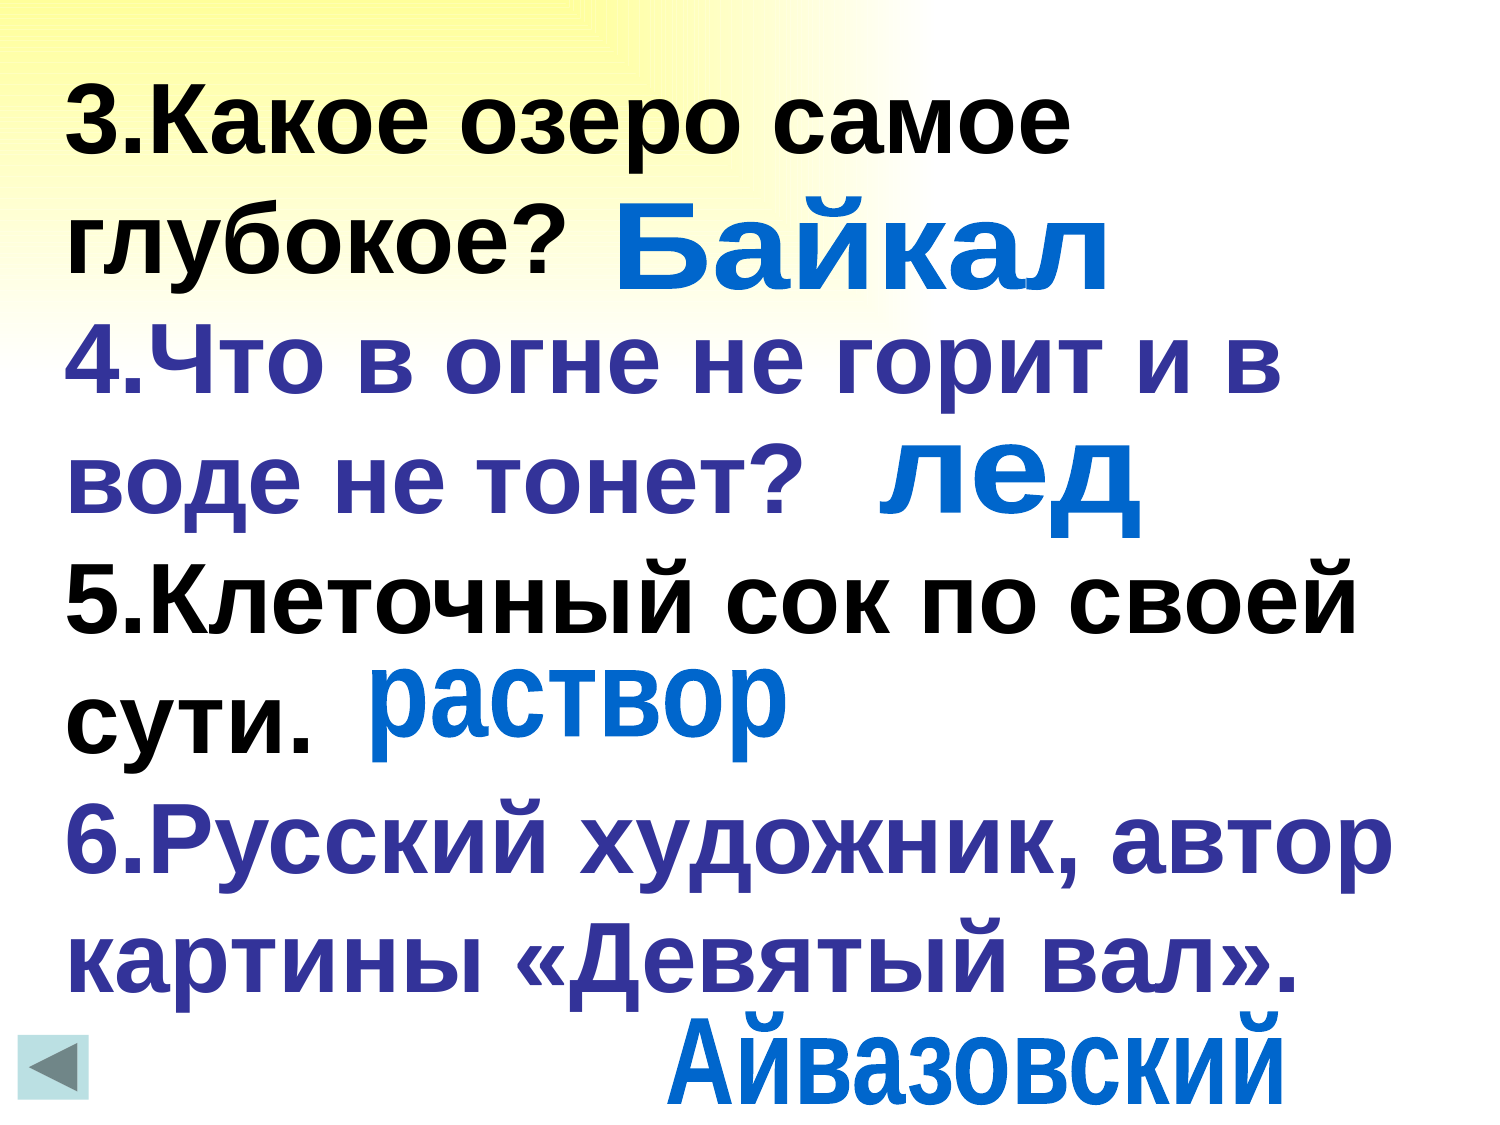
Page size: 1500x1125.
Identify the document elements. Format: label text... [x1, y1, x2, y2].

text_box 3.Какое озеро самое глубокое? 4.Что в огне не горит и в воде не тонет? 5.Клеточный сок по своей сути. 6.Русский художник, автор картины «Девятый вал». [49, 46, 1459, 1021]
text_box [17, 1034, 89, 1100]
